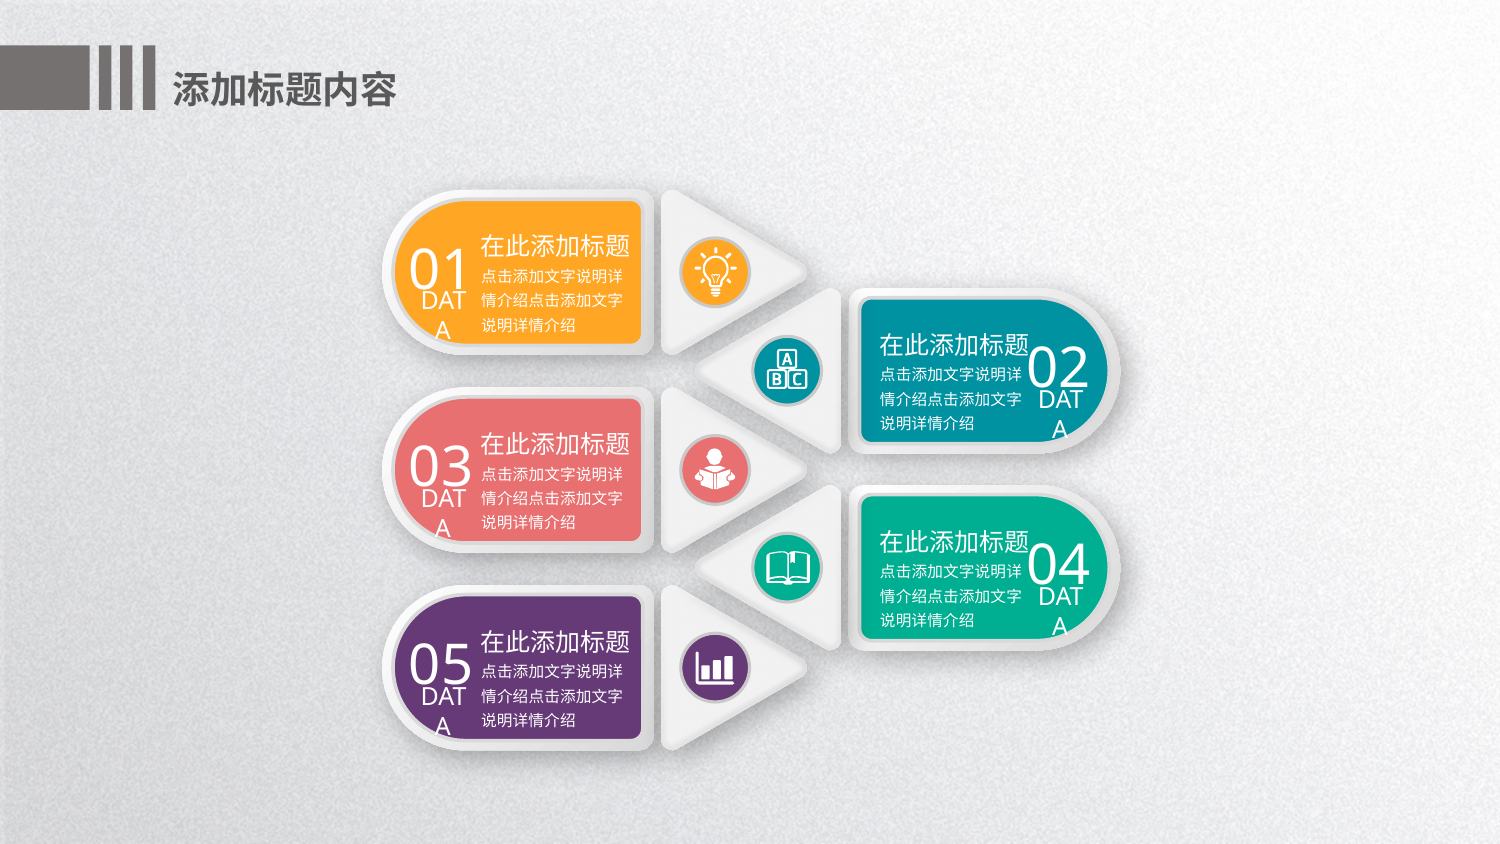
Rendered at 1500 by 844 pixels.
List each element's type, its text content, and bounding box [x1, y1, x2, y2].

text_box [379, 618, 653, 738]
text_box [382, 525, 654, 553]
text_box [382, 585, 620, 618]
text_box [680, 633, 750, 702]
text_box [882, 288, 1121, 321]
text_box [620, 577, 786, 723]
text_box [716, 477, 882, 623]
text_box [382, 328, 654, 355]
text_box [680, 237, 750, 307]
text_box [620, 181, 786, 328]
text_box 添加标题内容 [157, 45, 469, 119]
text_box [752, 336, 822, 406]
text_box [882, 485, 1121, 518]
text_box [379, 420, 653, 541]
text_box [864, 518, 1121, 638]
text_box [382, 723, 654, 751]
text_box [382, 189, 620, 223]
text_box [119, 44, 133, 111]
text_box [142, 44, 156, 111]
picture [0, 0, 1500, 844]
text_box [752, 533, 822, 602]
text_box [382, 387, 620, 420]
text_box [848, 426, 1121, 454]
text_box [848, 623, 1121, 651]
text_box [379, 223, 653, 343]
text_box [620, 379, 786, 525]
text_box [680, 435, 750, 505]
text_box [0, 44, 91, 111]
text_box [716, 280, 882, 426]
text_box [98, 44, 112, 111]
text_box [864, 321, 1121, 442]
